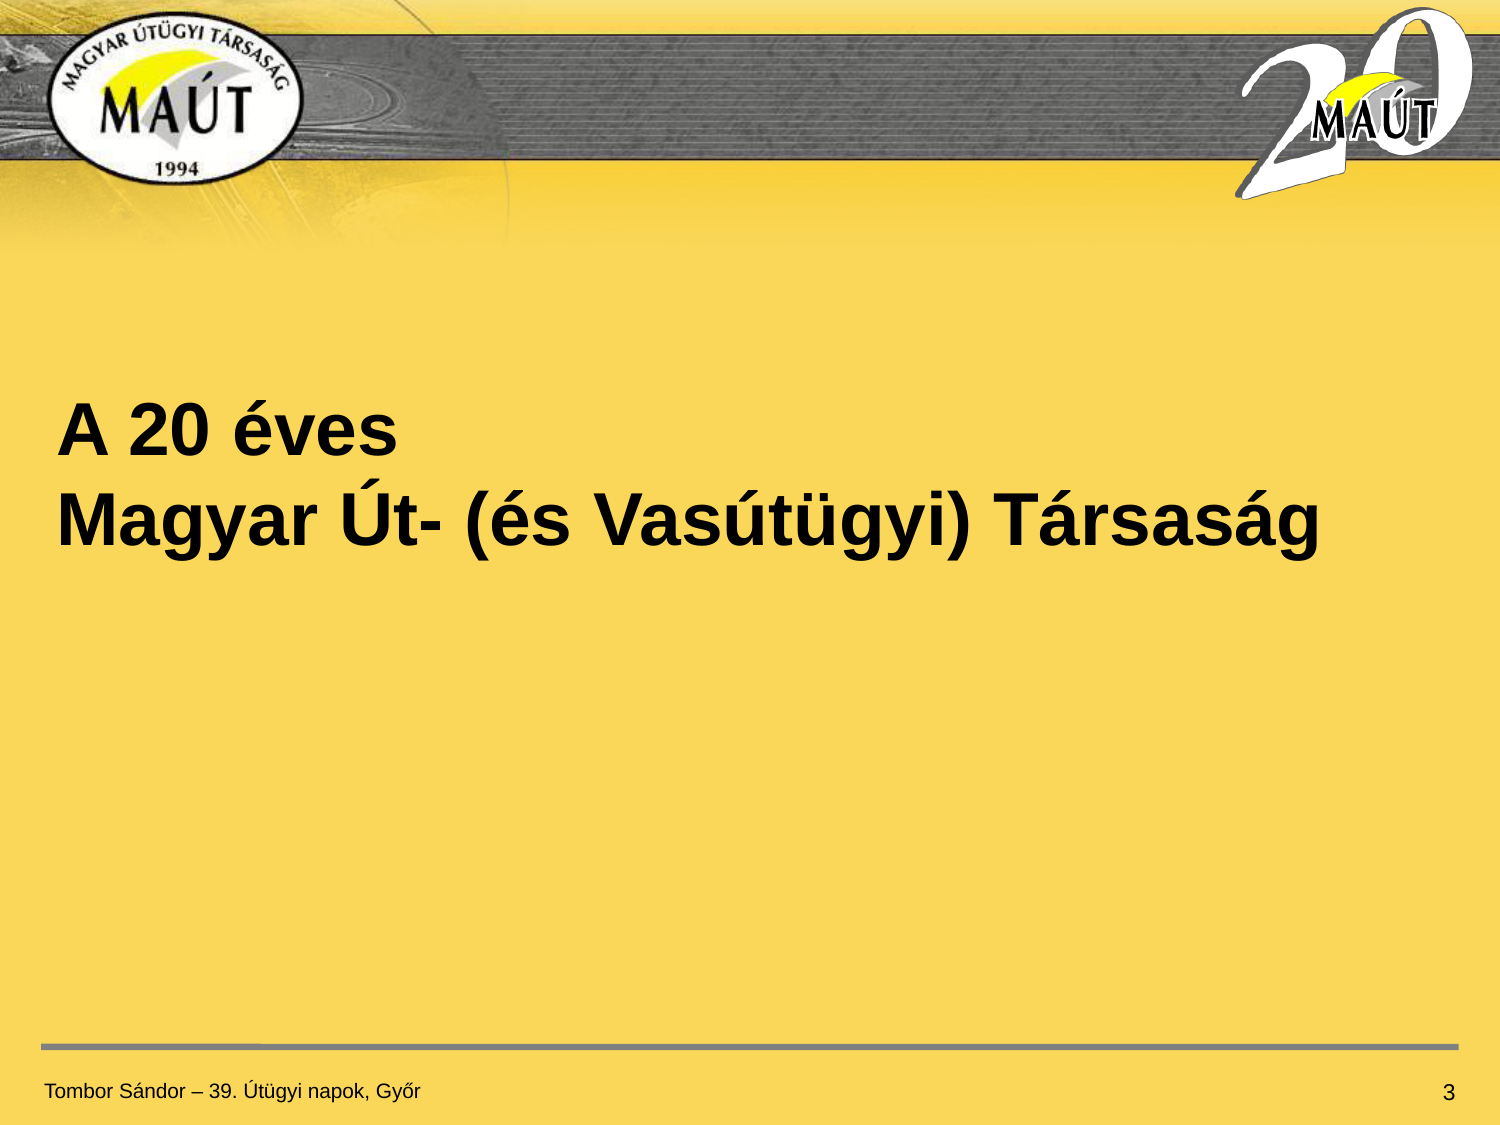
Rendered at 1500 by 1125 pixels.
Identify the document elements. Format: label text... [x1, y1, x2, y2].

title A 20 éves Magyar Út- (és Vasútügyi) Társaság [41, 373, 1459, 615]
picture [0, 0, 1500, 1125]
